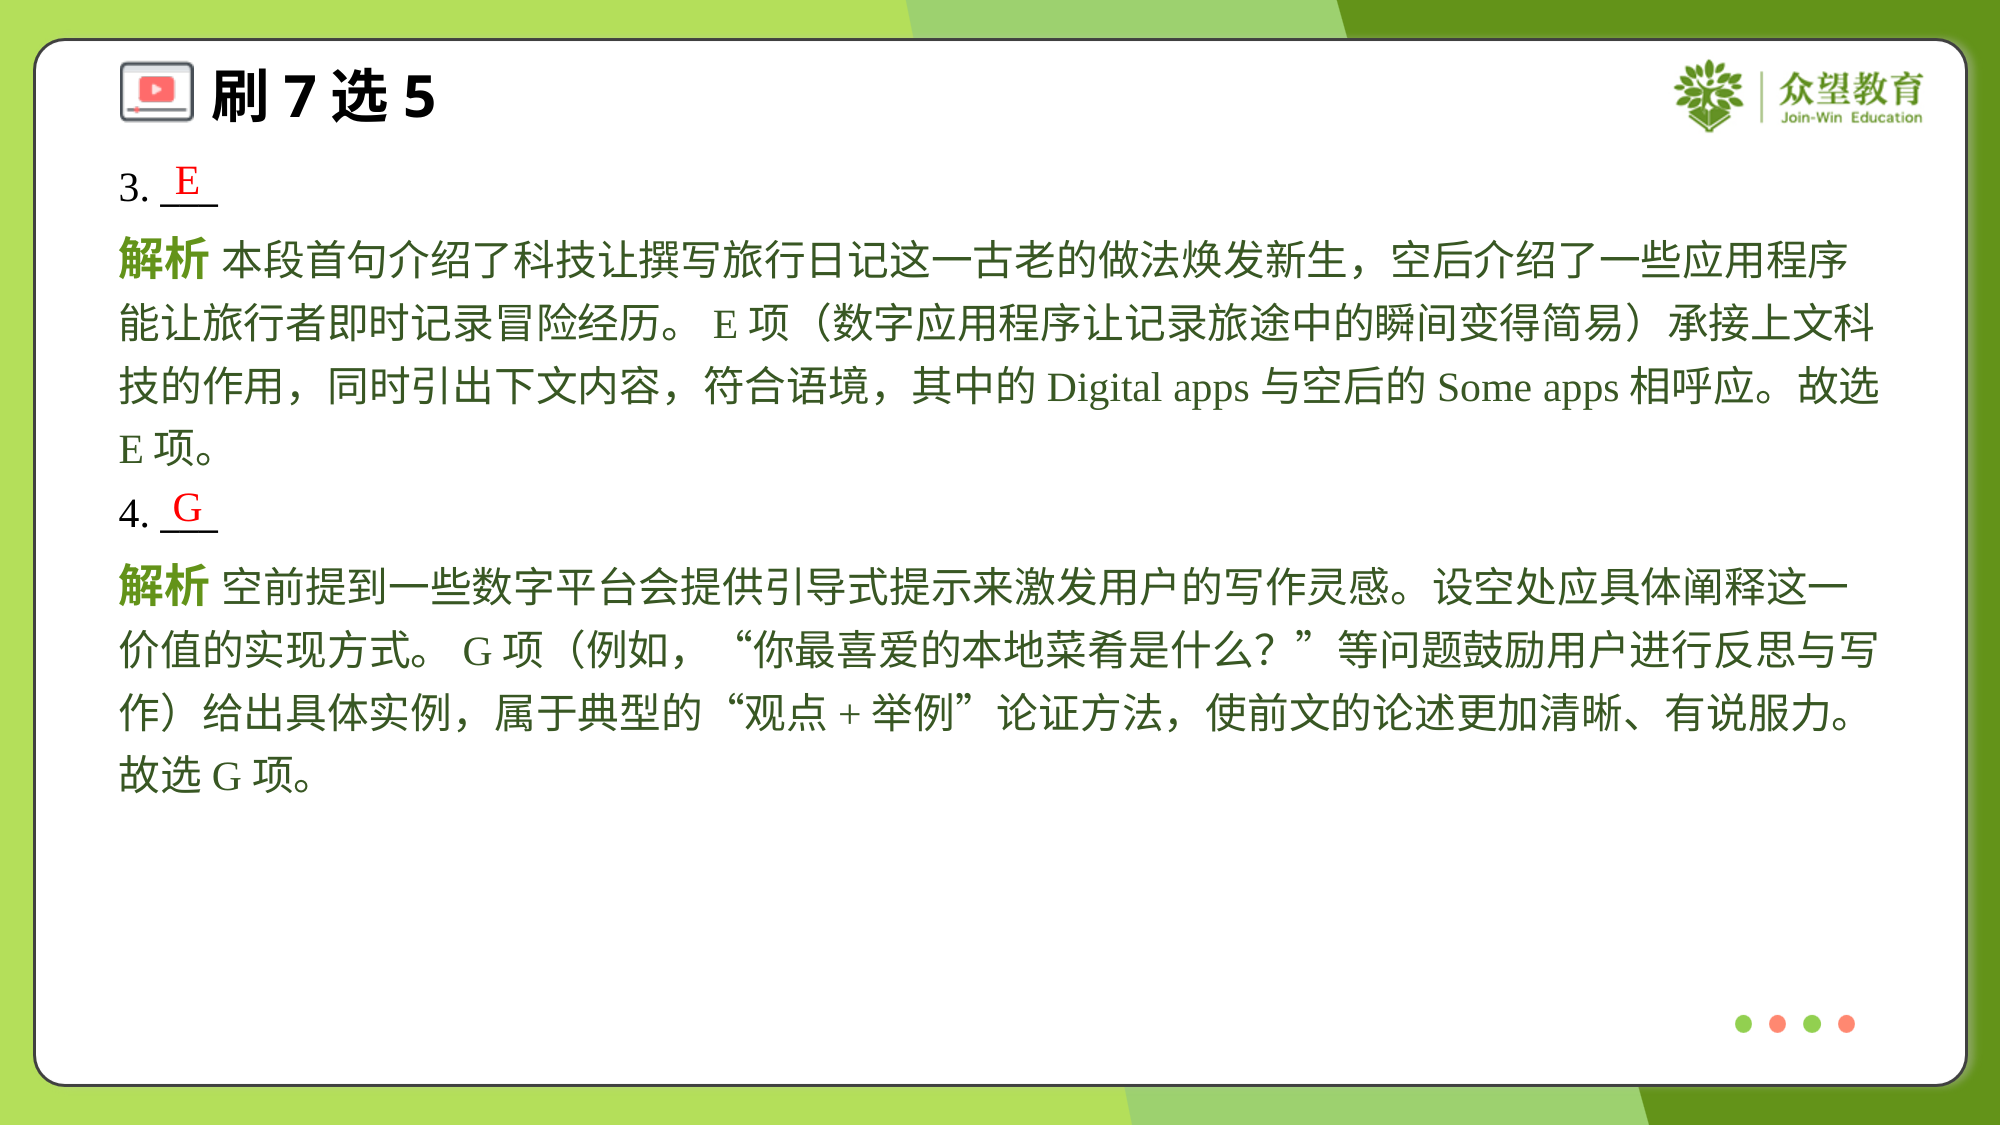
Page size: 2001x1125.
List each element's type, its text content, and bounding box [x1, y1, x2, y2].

text_box 3. ___ [118, 146, 1883, 204]
text_box G [167, 467, 208, 525]
picture [0, 0, 2000, 1125]
text_box 解析 空前提到一些数字平台会提供引导式提示来激发用户的写作灵感。设空处应具体阐释这一价值的实现方式。G项（例如，“你最喜爱的本地菜肴是什么？”等问题鼓励用户进行反思与写作）给出具体实例，属于典型的“观点+举例”论证方法，使前文的论述更加清晰、有说服力。故选G项。 [118, 542, 1883, 732]
text_box E [170, 140, 205, 199]
text_box 解析 本段首句介绍了科技让撰写旅行日记这一古老的做法焕发新生，空后介绍了一些应用程序能让旅行者即时记录冒险经历。E项（数字应用程序让记录旅途中的瞬间变得简易）承接上文科技的作用，同时引出下文内容，符合语境，其中的Digital apps与空后的Some apps相呼应。故选E项。 [118, 215, 1883, 468]
text_box 4. ___ [118, 473, 1883, 531]
